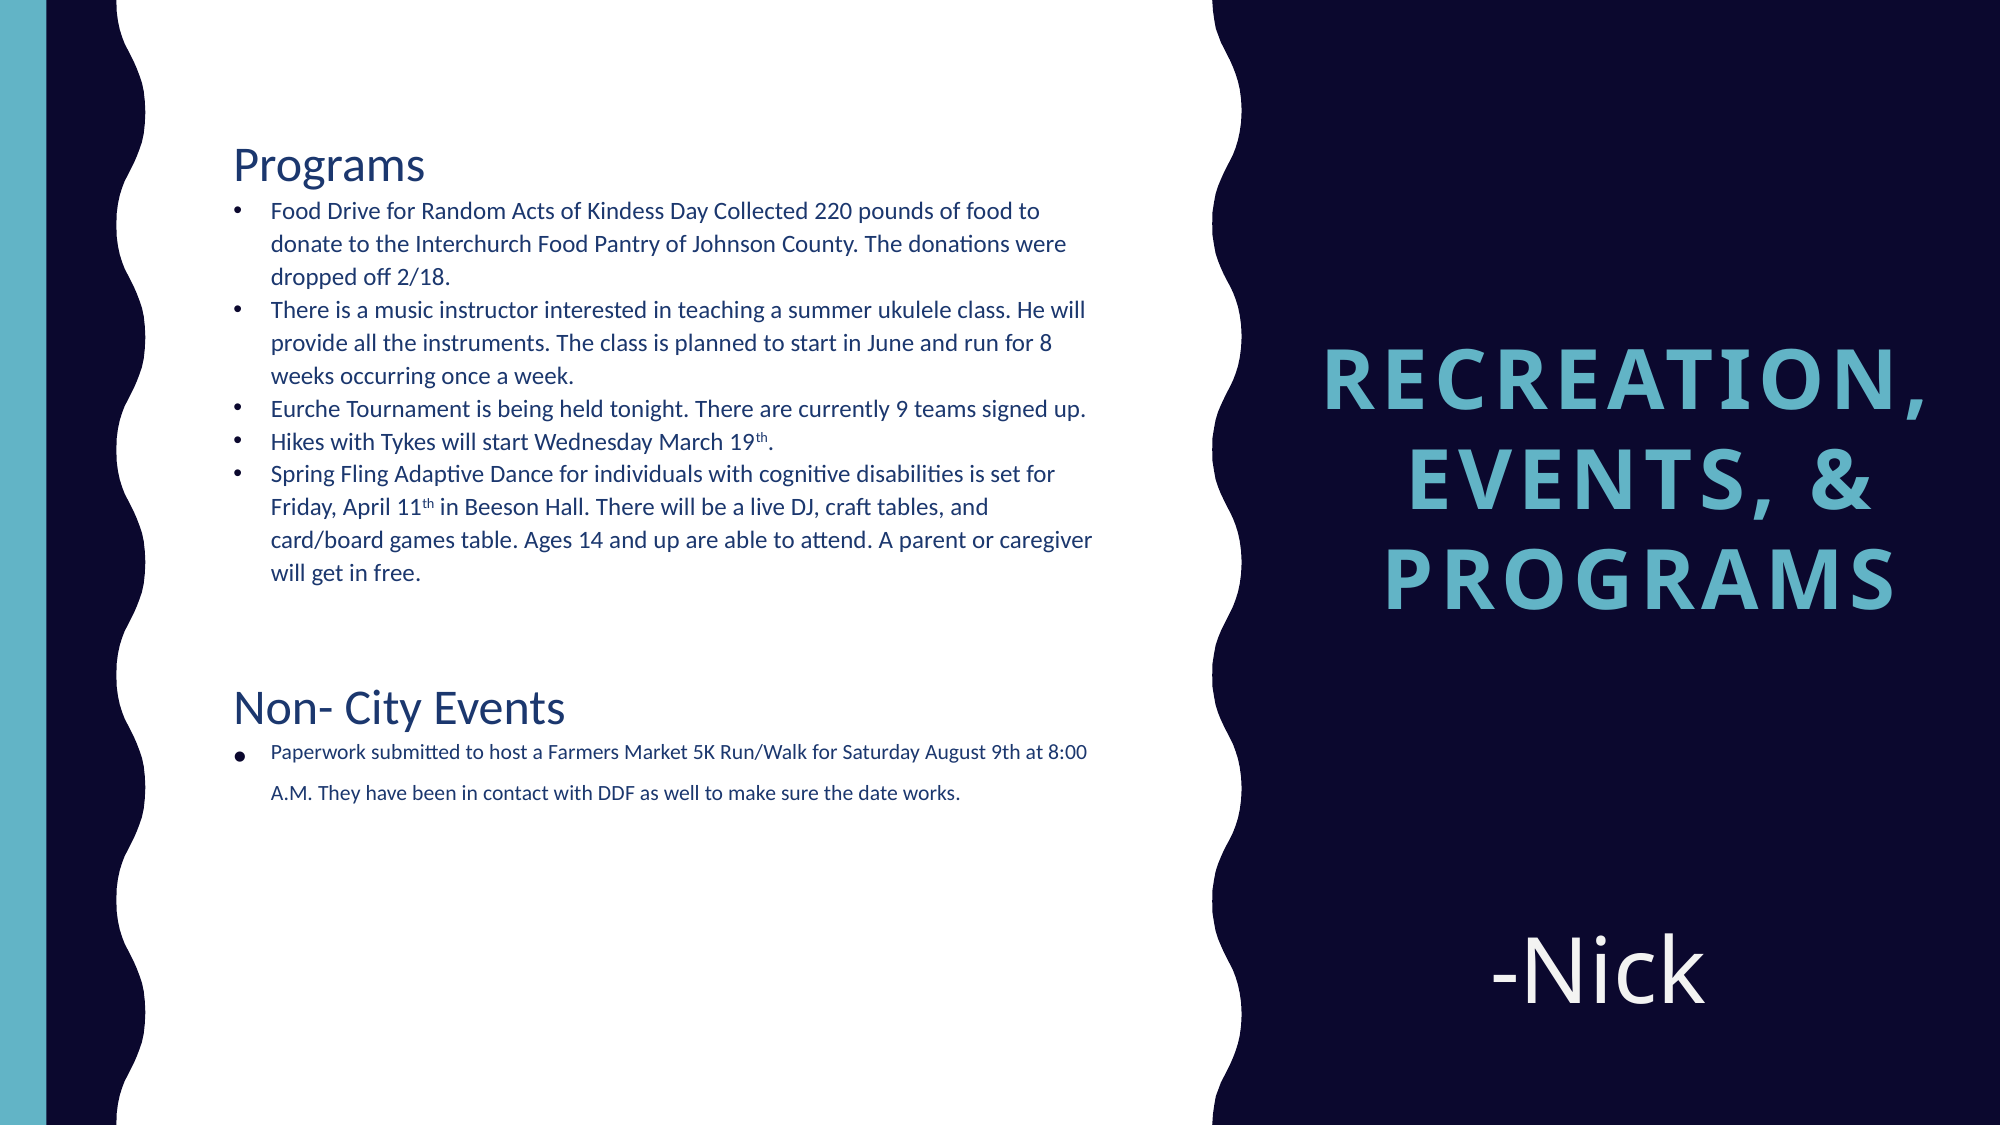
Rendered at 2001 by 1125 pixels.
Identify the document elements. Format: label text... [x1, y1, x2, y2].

title RecreatioN, Events, & pROGRAMS [1227, 537, 2000, 734]
list -Nick [1475, 882, 1983, 1125]
list Programs Food Drive for Random Acts of Kindess Day Collected 220 pounds of food to donate to the Interchurch Food Pantry of Johnson County. The donations were dropped off 2/18. There is a music instructor interested in teaching a summer ukulele class. He will provide all the instruments. The class is planned to start in June and run for 8 weeks occurring once a week. Eurche Tournament is being held tonight. There are currently 9 teams signed up. Hikes with Tykes will start Wednesday March 19th. Spring Fling Adaptive Dance for individuals with cognitive disabilities is set for Friday, April 11th in Beeson Hall. There will be a live DJ, craft tables, and card/board games table. Ages 14 and up are able to attend. A parent or caregiver will get in free. Non- City Events Paperwork submitted to host a Farmers Market 5K Run/Walk for Saturday August 9th at 8:00 A.M. They have been in contact with DDF as well to make sure the date works. [218, 118, 1116, 1082]
